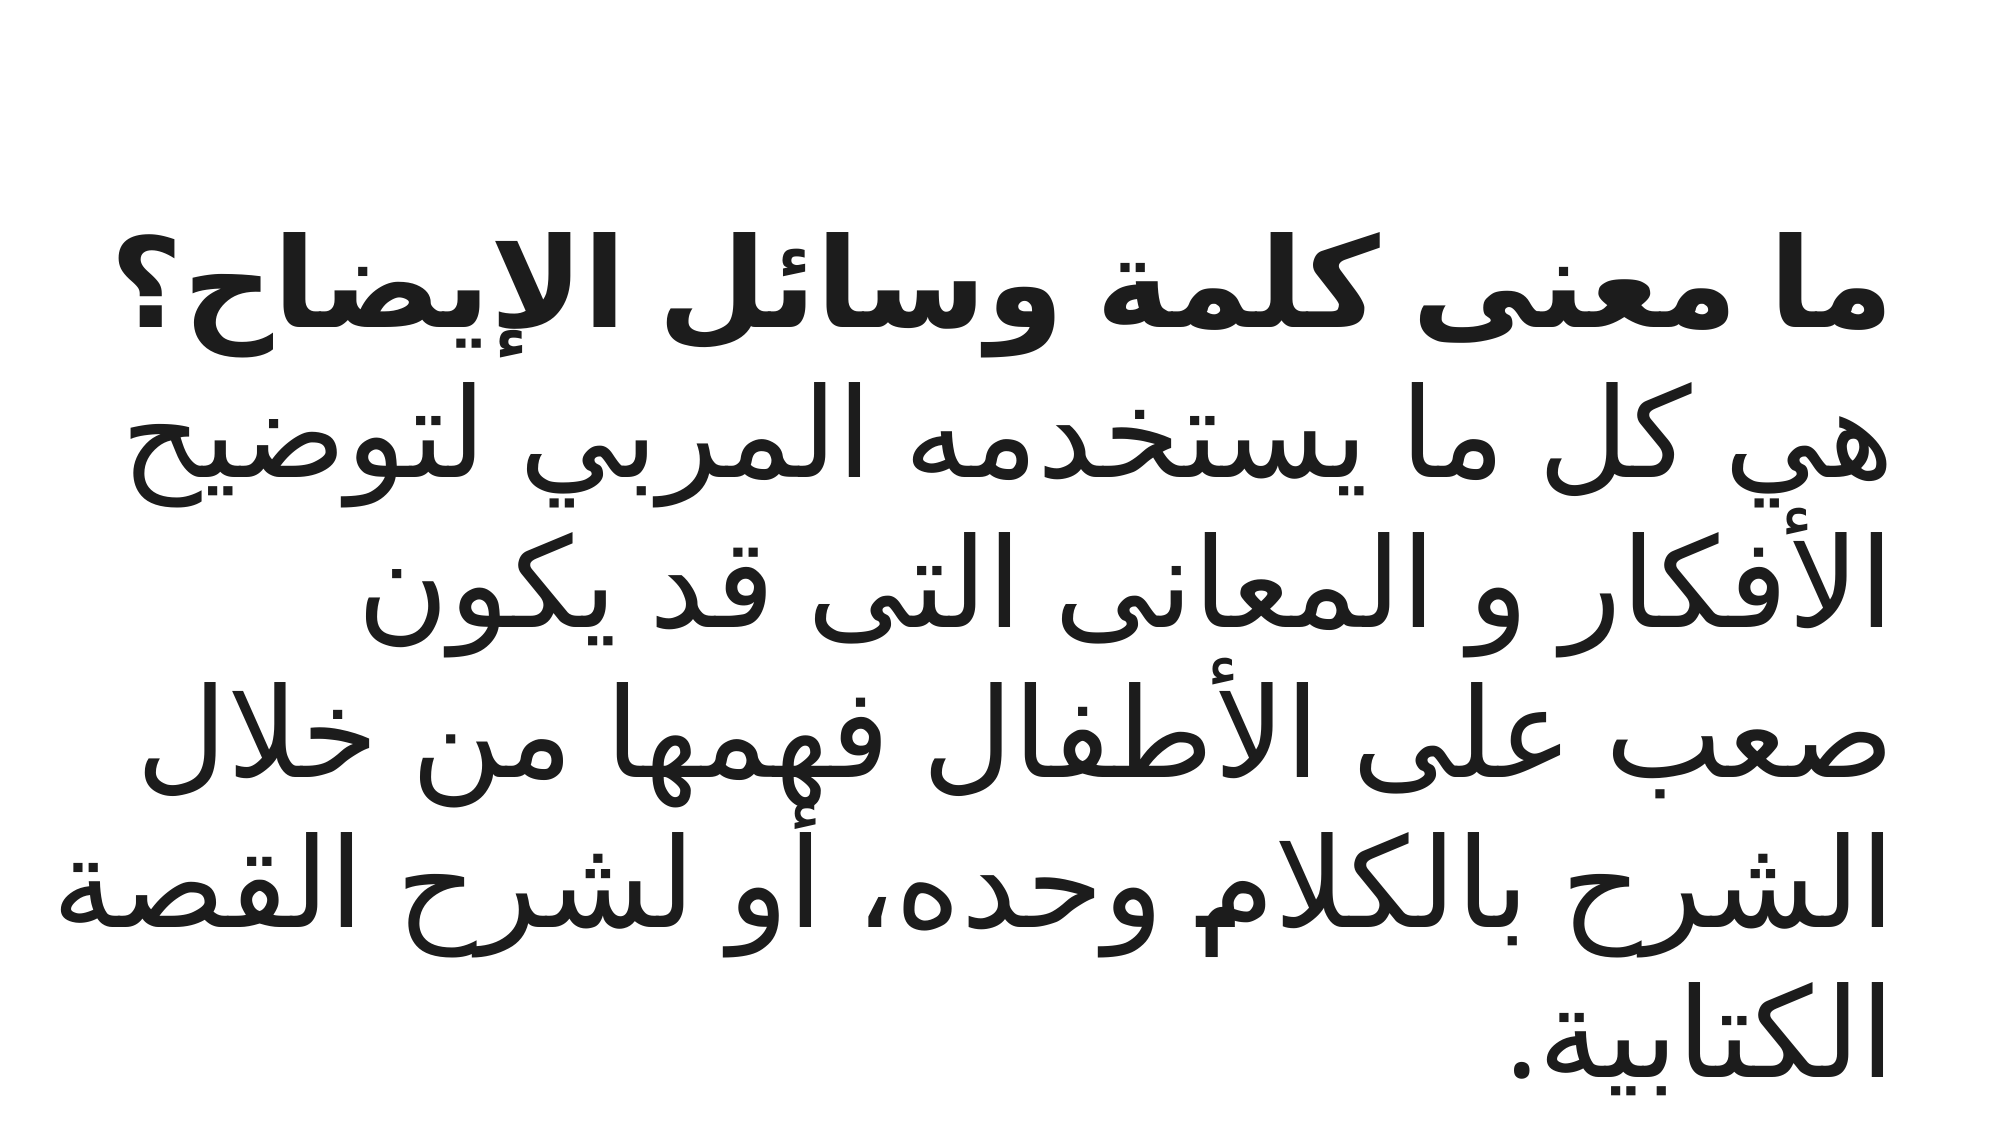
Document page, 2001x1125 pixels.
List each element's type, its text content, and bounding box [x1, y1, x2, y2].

text_box ما معنى كلمة وسائل الإيضاح؟ هي كل ما يستخدمه المربي لتوضيح الأفكار و المعانى التى قد يكون صعب على الأطفال فهمها من خلال الشرح بالكلام وحده، أو لشرح القصة الكتابية. [30, 195, 1911, 1111]
